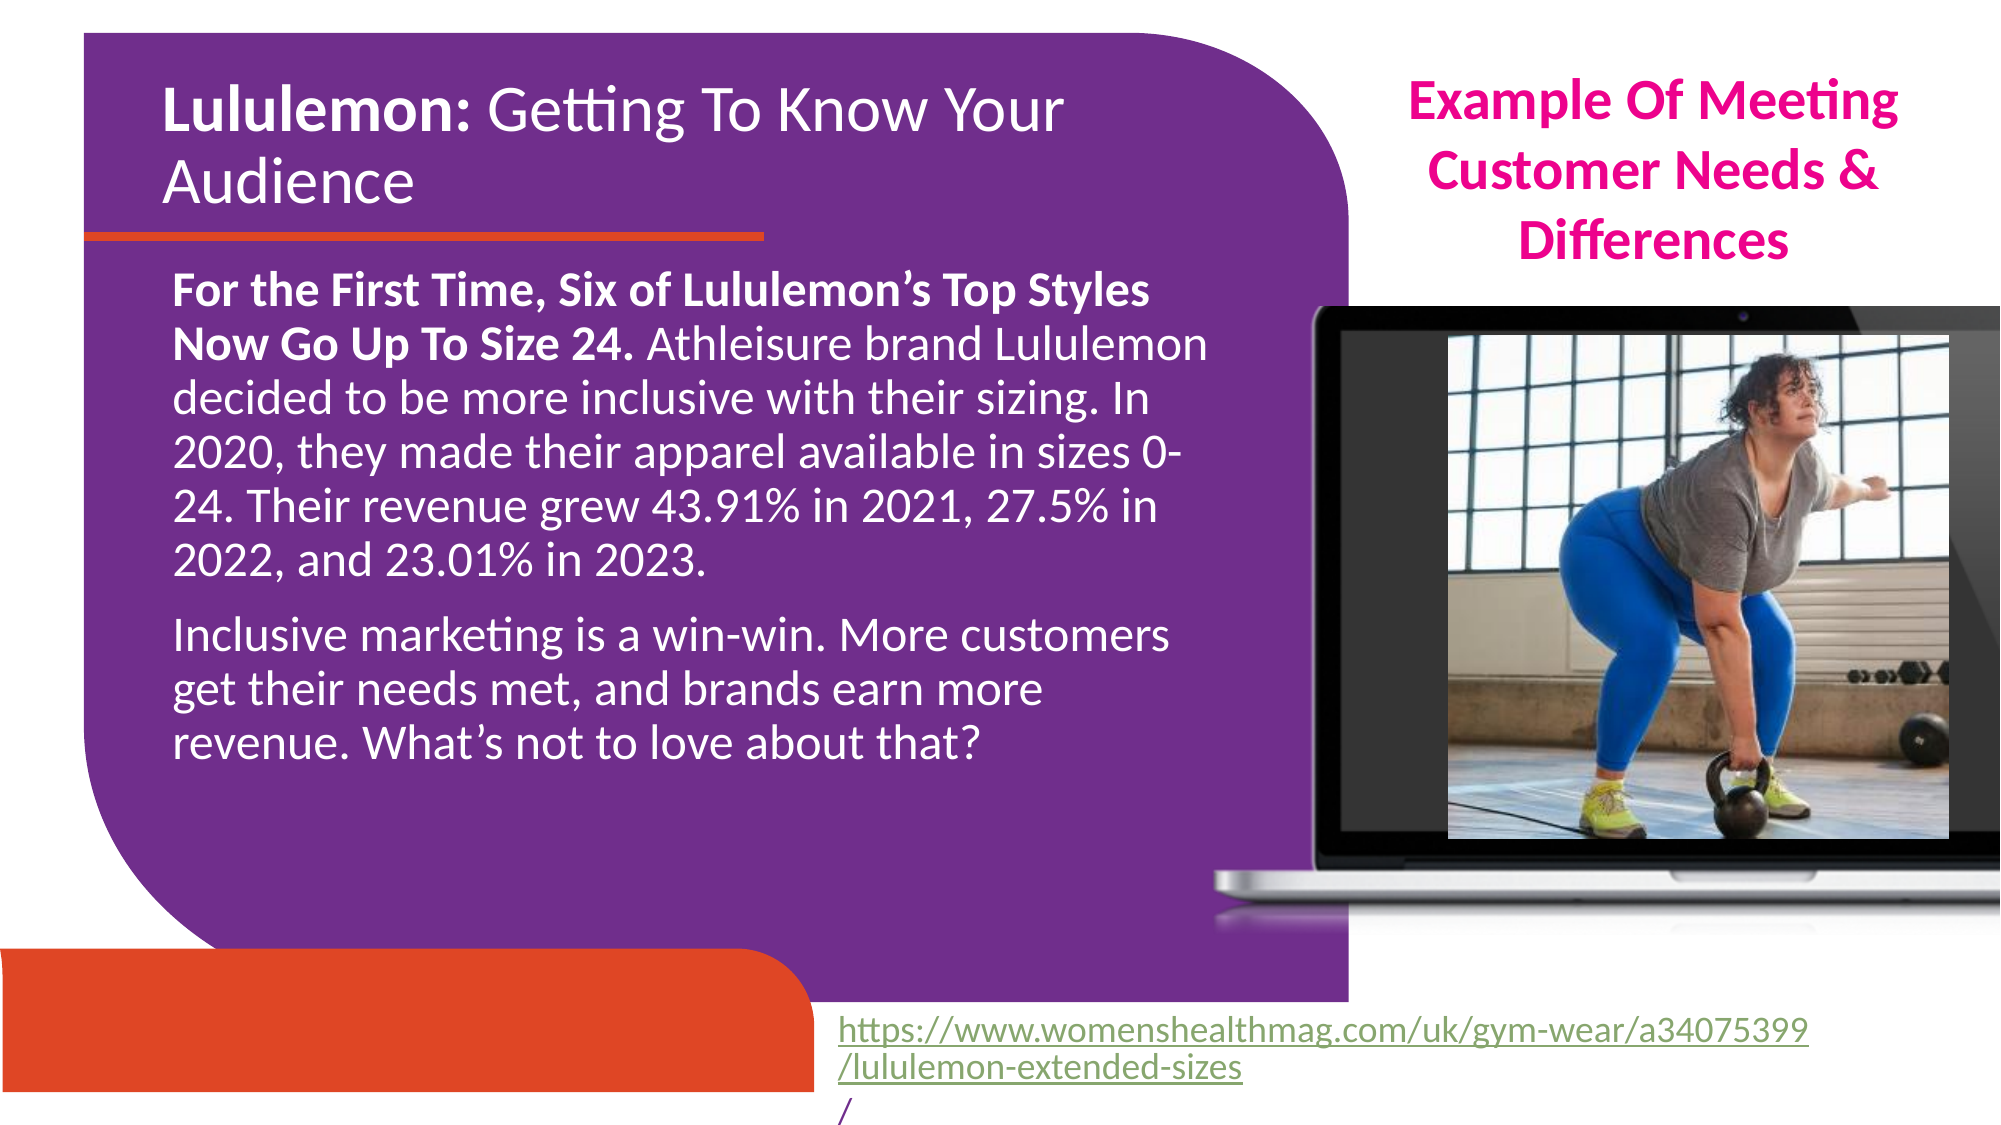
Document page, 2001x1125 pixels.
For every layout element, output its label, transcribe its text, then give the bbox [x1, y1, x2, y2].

text_box Example Of Meeting Customer Needs & Differences [1309, 54, 1999, 279]
list Lululemon: Getting To Know Your Audience [147, 66, 1304, 186]
text_box https://www.womenshealthmag.com/uk/gym-wear/a34075399/lululemon-extended-sizes/ [823, 997, 1832, 1103]
picture [1142, 306, 2000, 994]
list For the First Time, Six of Lululemon’s Top Styles Now Go Up To Size 24. Athleisure brand Lululemon decided to be more inclusive with their sizing. In 2020, they made their apparel available in sizes 0-24. Their revenue grew 43.91% in 2021, 27.5% in 2022, and 23.01% in 2023. Inclusive marketing is a win-win. More customers get their needs met, and brands earn more revenue. What’s not to love about that? [157, 256, 1240, 796]
